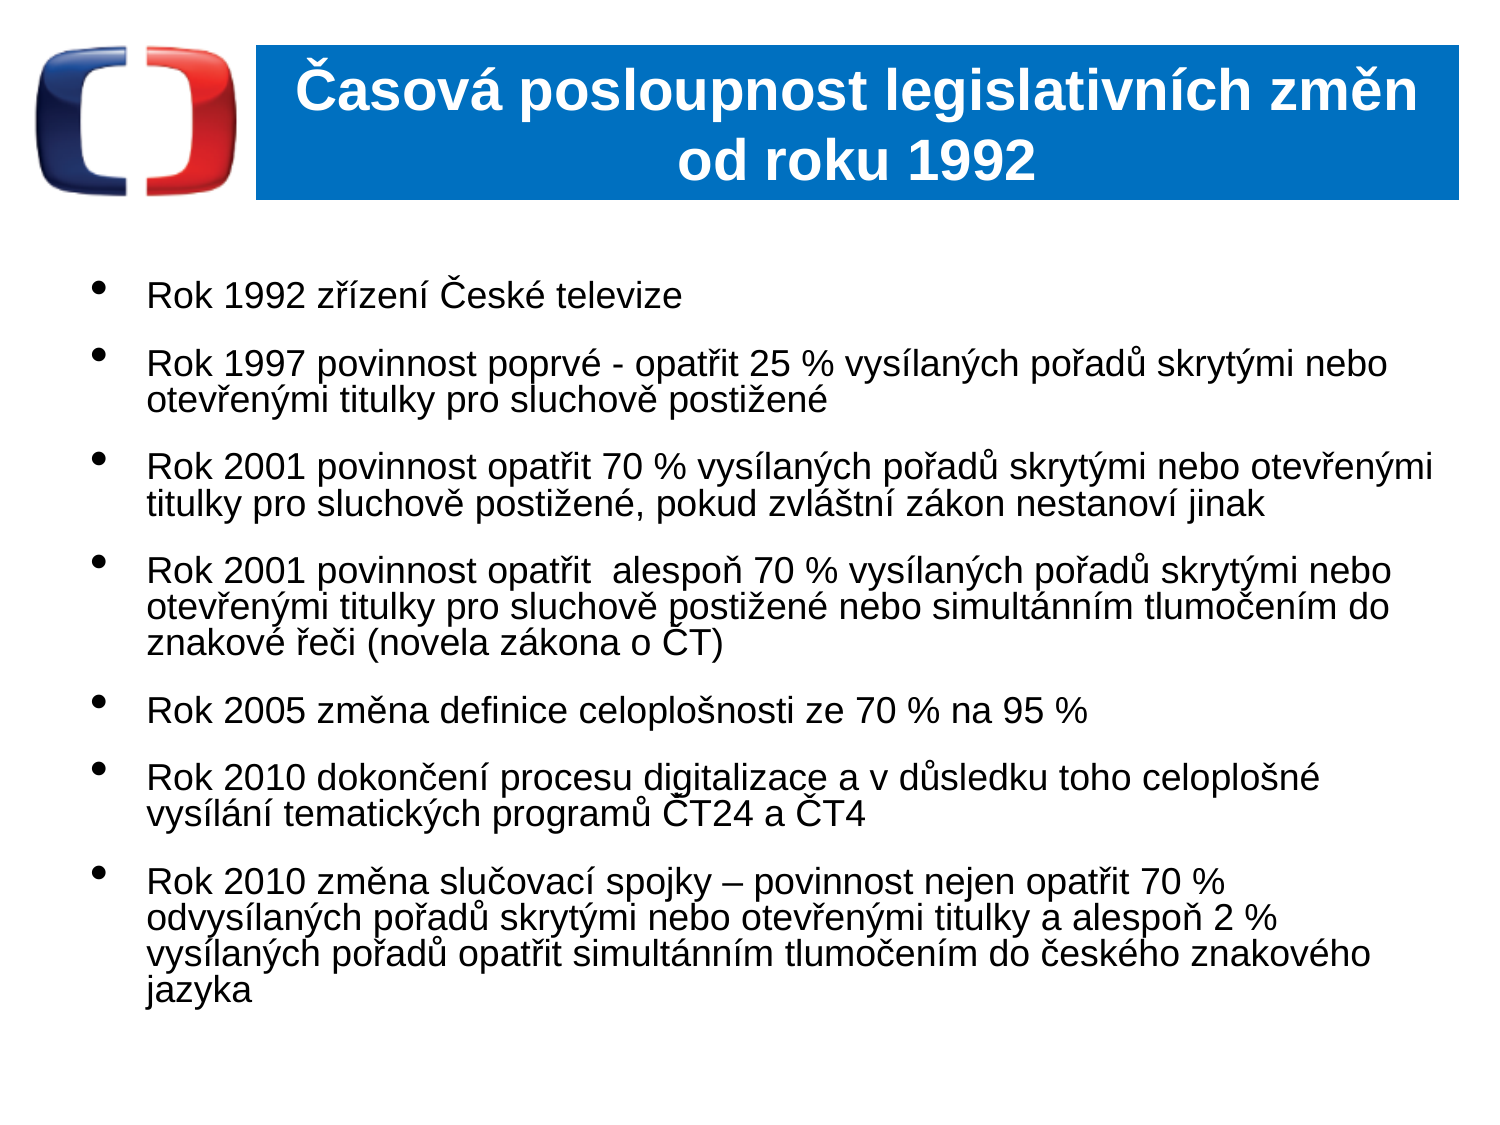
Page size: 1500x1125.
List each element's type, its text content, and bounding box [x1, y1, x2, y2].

title Časová posloupnost legislativních změn od roku 1992 [255, 44, 1460, 201]
picture [27, 44, 253, 201]
list Rok 1992 zřízení České televize Rok 1997 povinnost poprvé - opatřit 25 % vysílaných pořadů skrytými nebo otevřenými titulky pro sluchově postižené Rok 2001 povinnost opatřit 70 % vysílaných pořadů skrytými nebo otevřenými titulky pro sluchově postižené, pokud zvláštní zákon nestanoví jinak Rok 2001 povinnost opatřit alespoň 70 % vysílaných pořadů skrytými nebo otevřenými titulky pro sluchově postižené nebo simultánním tlumočením do znakové řeči (novela zákona o ČT) Rok 2005 změna definice celoplošnosti ze 70 % na 95 % Rok 2010 dokončení procesu digitalizace a v důsledku toho celoplošné vysílání tematických programů ČT24 a ČT4 Rok 2010 změna slučovací spojky – povinnost nejen opatřit 70 % odvysílaných pořadů skrytými nebo otevřenými titulky a alespoň 2 % vysílaných pořadů opatřit simultánním tlumočením do českého znakového jazyka [74, 219, 1460, 1083]
